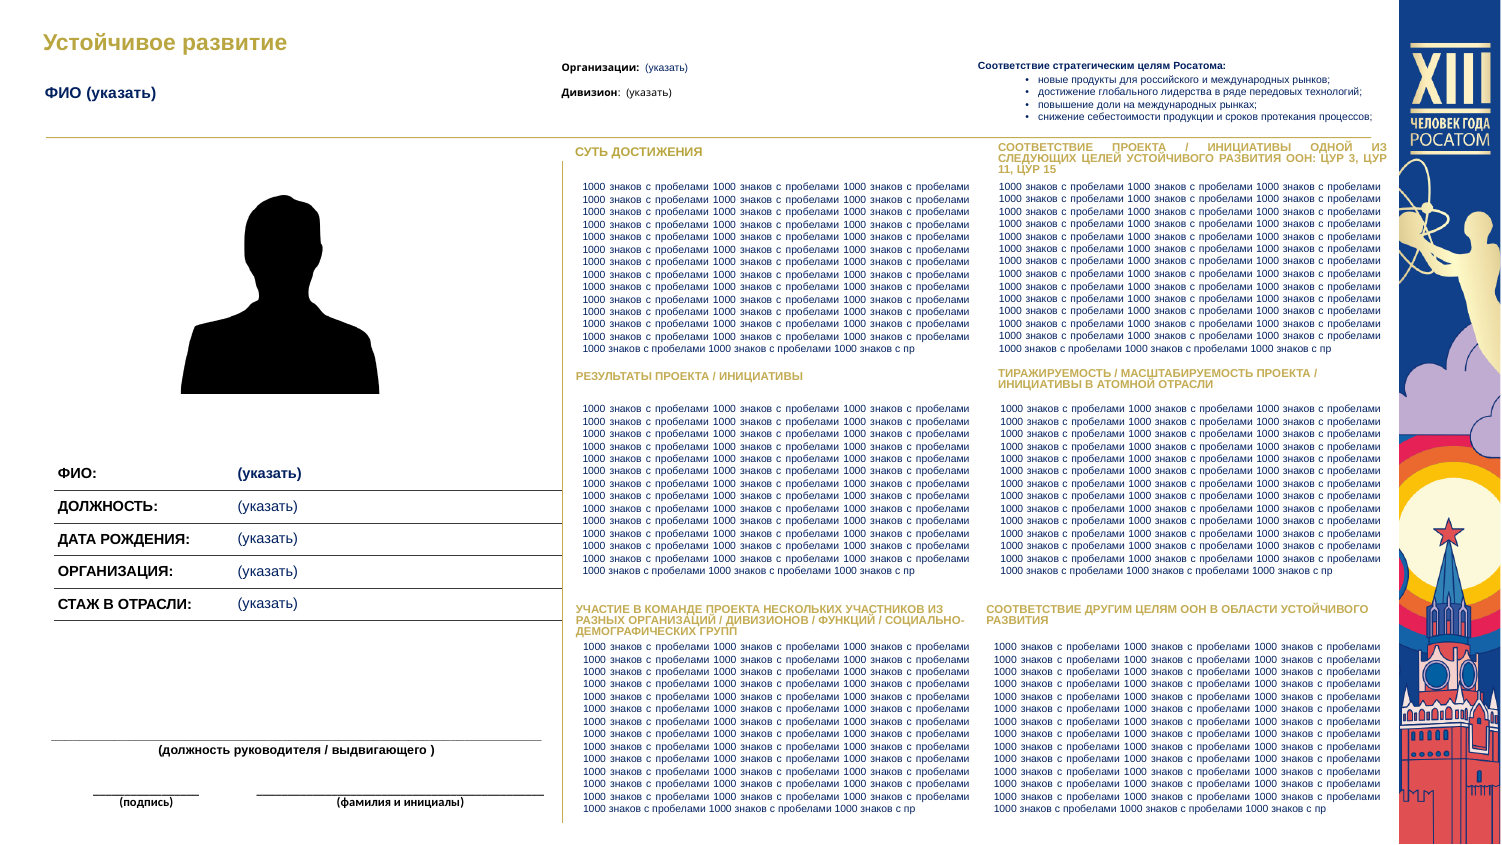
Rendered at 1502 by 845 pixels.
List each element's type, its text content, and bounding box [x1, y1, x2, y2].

text_box Устойчивое развитие [28, 20, 1402, 63]
text_box ТИРАЖИРУЕМОСТЬ / МАСШТАБИРУЕМОСТЬ ПРОЕКТА / ИНИЦИАТИВЫ В АТОМНОЙ ОТРАСЛИ [983, 361, 1403, 398]
text_box • новые продукты для российского и международных рынков; • достижение глобального лидерства в ряде передовых технологий; • повышение доли на международных рынках; • снижение себестоимости продукции и сроков протекания процессов; [1010, 65, 1394, 148]
table_cell ОРГАНИЗАЦИЯ: [54, 556, 223, 588]
table_cell ДОЛЖНОСТЬ: [54, 491, 223, 523]
text_box РЕЗУЛЬТАТЫ ПРОЕКТА / ИНИЦИАТИВЫ [563, 364, 980, 391]
text_box ______________________________________________________________________ (должность руководителя / выдвигающего ) [32, 719, 561, 764]
table_header СУТЬ ДОСТИЖЕНИЯ [567, 138, 984, 168]
text_box Соответствие стратегическим целям Росатома: [963, 52, 1242, 80]
text_box [1391, 611, 1403, 638]
table_header _________________ (подпись) [54, 777, 239, 822]
text_box 1000 знаков с пробелами 1000 знаков с пробелами 1000 знаков с пробелами 1000 знаков с пробелами 1000 знаков с пробелами 1000 знаков с пробелами 1000 знаков с пробелами 1000 знаков с пробелами 1000 знаков с пробелами 1000 знаков с пробелами 1000 знаков с пробелами 1000 знаков с пробелами 1000 знаков с пробелами 1000 знаков с пробелами 1000 знаков с пробелами 1000 знаков с пробелами 1000 знаков с пробелами 1000 знаков с пробелами 1000 знаков с пробелами 1000 знаков с пробелами 1000 знаков с пробелами 1000 знаков с пробелами 1000 знаков с пробелами 1000 знаков с пробелами 1000 знаков с пробелами 1000 знаков с пробелами 1000 знаков с пробелами 1000 знаков с пробелами 1000 знаков с пробелами 1000 знаков с пробелами 1000 знаков с пробелами 1000 знаков с пробелами 1000 знаков с пробелами 1000 знаков с пробелами 1000 знаков с пробелами 1000 знаков с пробелами 1000 знаков с пробелами 1000 знаков с пробелами 1000 знаков с пробелами 1000 знаков с пробелами 1000 знаков с пробелами 1000 знаков с пр [568, 632, 979, 822]
table_cell ДАТА РОЖДЕНИЯ: [54, 524, 223, 555]
text_box 1000 знаков с пробелами 1000 знаков с пробелами 1000 знаков с пробелами 1000 знаков с пробелами 1000 знаков с пробелами 1000 знаков с пробелами 1000 знаков с пробелами 1000 знаков с пробелами 1000 знаков с пробелами 1000 знаков с пробелами 1000 знаков с пробелами 1000 знаков с пробелами 1000 знаков с пробелами 1000 знаков с пробелами 1000 знаков с пробелами 1000 знаков с пробелами 1000 знаков с пробелами 1000 знаков с пробелами 1000 знаков с пробелами 1000 знаков с пробелами 1000 знаков с пробелами 1000 знаков с пробелами 1000 знаков с пробелами 1000 знаков с пробелами 1000 знаков с пробелами 1000 знаков с пробелами 1000 знаков с пробелами 1000 знаков с пробелами 1000 знаков с пробелами 1000 знаков с пробелами 1000 знаков с пробелами 1000 знаков с пробелами 1000 знаков с пробелами 1000 знаков с пробелами 1000 знаков с пробелами 1000 знаков с пробелами 1000 знаков с пробелами 1000 знаков с пробелами 1000 знаков с пробелами 1000 знаков с пробелами 1000 знаков с пробелами 1000 знаков с пр [985, 394, 1397, 584]
table_header (указать) [223, 458, 562, 490]
table_header ФИО: [54, 458, 223, 490]
table_cell (указать) [223, 589, 562, 620]
picture [0, 0, 1501, 844]
text_box УЧАСТИЕ В КОМАНДЕ ПРОЕКТА НЕСКОЛЬКИХ УЧАСТНИКОВ ИЗ РАЗНЫХ ОРГАНИЗАЦИЙ / ДИВИЗИОНОВ / ФУНКЦИЙ / СОЦИАЛЬНО-ДЕМОГРАФИЧЕСКИХ ГРУПП [563, 597, 971, 646]
table_cell (указать) [223, 556, 562, 588]
text_box СООТВЕТСТВИЕ ПРОЕКТА / ИНИЦИАТИВЫ ОДНОЙ ИЗ СЛЕДУЮЩИХ ЦЕЛЕЙ УСТОЙЧИВОГО РАЗВИТИЯ ООН: ЦУР 3, ЦУР 11, ЦУР 15 [983, 135, 1403, 184]
text_box 1000 знаков с пробелами 1000 знаков с пробелами 1000 знаков с пробелами 1000 знаков с пробелами 1000 знаков с пробелами 1000 знаков с пробелами 1000 знаков с пробелами 1000 знаков с пробелами 1000 знаков с пробелами 1000 знаков с пробелами 1000 знаков с пробелами 1000 знаков с пробелами 1000 знаков с пробелами 1000 знаков с пробелами 1000 знаков с пробелами 1000 знаков с пробелами 1000 знаков с пробелами 1000 знаков с пробелами 1000 знаков с пробелами 1000 знаков с пробелами 1000 знаков с пробелами 1000 знаков с пробелами 1000 знаков с пробелами 1000 знаков с пробелами 1000 знаков с пробелами 1000 знаков с пробелами 1000 знаков с пробелами 1000 знаков с пробелами 1000 знаков с пробелами 1000 знаков с пробелами 1000 знаков с пробелами 1000 знаков с пробелами 1000 знаков с пробелами 1000 знаков с пробелами 1000 знаков с пробелами 1000 знаков с пробелами 1000 знаков с пробелами 1000 знаков с пробелами 1000 знаков с пробелами 1000 знаков с пробелами 1000 знаков с пробелами 1000 знаков с пр [984, 172, 1397, 362]
text_box 1000 знаков с пробелами 1000 знаков с пробелами 1000 знаков с пробелами 1000 знаков с пробелами 1000 знаков с пробелами 1000 знаков с пробелами 1000 знаков с пробелами 1000 знаков с пробелами 1000 знаков с пробелами 1000 знаков с пробелами 1000 знаков с пробелами 1000 знаков с пробелами 1000 знаков с пробелами 1000 знаков с пробелами 1000 знаков с пробелами 1000 знаков с пробелами 1000 знаков с пробелами 1000 знаков с пробелами 1000 знаков с пробелами 1000 знаков с пробелами 1000 знаков с пробелами 1000 знаков с пробелами 1000 знаков с пробелами 1000 знаков с пробелами 1000 знаков с пробелами 1000 знаков с пробелами 1000 знаков с пробелами 1000 знаков с пробелами 1000 знаков с пробелами 1000 знаков с пробелами 1000 знаков с пробелами 1000 знаков с пробелами 1000 знаков с пробелами 1000 знаков с пробелами 1000 знаков с пробелами 1000 знаков с пробелами 1000 знаков с пробелами 1000 знаков с пробелами 1000 знаков с пробелами 1000 знаков с пробелами 1000 знаков с пробелами 1000 знаков с пр [979, 632, 1397, 822]
table_cell (указать) [223, 524, 562, 555]
text_box ФИО (указать) [30, 79, 550, 110]
text_box 1000 знаков с пробелами 1000 знаков с пробелами 1000 знаков с пробелами 1000 знаков с пробелами 1000 знаков с пробелами 1000 знаков с пробелами 1000 знаков с пробелами 1000 знаков с пробелами 1000 знаков с пробелами 1000 знаков с пробелами 1000 знаков с пробелами 1000 знаков с пробелами 1000 знаков с пробелами 1000 знаков с пробелами 1000 знаков с пробелами 1000 знаков с пробелами 1000 знаков с пробелами 1000 знаков с пробелами 1000 знаков с пробелами 1000 знаков с пробелами 1000 знаков с пробелами 1000 знаков с пробелами 1000 знаков с пробелами 1000 знаков с пробелами 1000 знаков с пробелами 1000 знаков с пробелами 1000 знаков с пробелами 1000 знаков с пробелами 1000 знаков с пробелами 1000 знаков с пробелами 1000 знаков с пробелами 1000 знаков с пробелами 1000 знаков с пробелами 1000 знаков с пробелами 1000 знаков с пробелами 1000 знаков с пробелами 1000 знаков с пробелами 1000 знаков с пробелами 1000 знаков с пробелами 1000 знаков с пробелами 1000 знаков с пробелами 1000 знаков с пр [567, 394, 985, 584]
table_cell СТАЖ В ОТРАСЛИ: [54, 589, 223, 620]
text_box СООТВЕТСТВИЕ ДРУГИМ ЦЕЛЯМ ООН В ОБЛАСТИ УСТОЙЧИВОГО РАЗВИТИЯ [971, 597, 1391, 635]
text_box 1000 знаков с пробелами 1000 знаков с пробелами 1000 знаков с пробелами 1000 знаков с пробелами 1000 знаков с пробелами 1000 знаков с пробелами 1000 знаков с пробелами 1000 знаков с пробелами 1000 знаков с пробелами 1000 знаков с пробелами 1000 знаков с пробелами 1000 знаков с пробелами 1000 знаков с пробелами 1000 знаков с пробелами 1000 знаков с пробелами 1000 знаков с пробелами 1000 знаков с пробелами 1000 знаков с пробелами 1000 знаков с пробелами 1000 знаков с пробелами 1000 знаков с пробелами 1000 знаков с пробелами 1000 знаков с пробелами 1000 знаков с пробелами 1000 знаков с пробелами 1000 знаков с пробелами 1000 знаков с пробелами 1000 знаков с пробелами 1000 знаков с пробелами 1000 знаков с пробелами 1000 знаков с пробелами 1000 знаков с пробелами 1000 знаков с пробелами 1000 знаков с пробелами 1000 знаков с пробелами 1000 знаков с пробелами 1000 знаков с пробелами 1000 знаков с пробелами 1000 знаков с пробелами 1000 знаков с пробелами 1000 знаков с пробелами 1000 знаков с пр [567, 173, 986, 363]
table_cell (указать) [223, 491, 562, 523]
text_box Организации: (указать) Дивизион: (указать) [561, 60, 1010, 111]
table_header ______________________________________________ (фамилия и инициалы) [239, 777, 562, 822]
text_box [180, 195, 380, 395]
